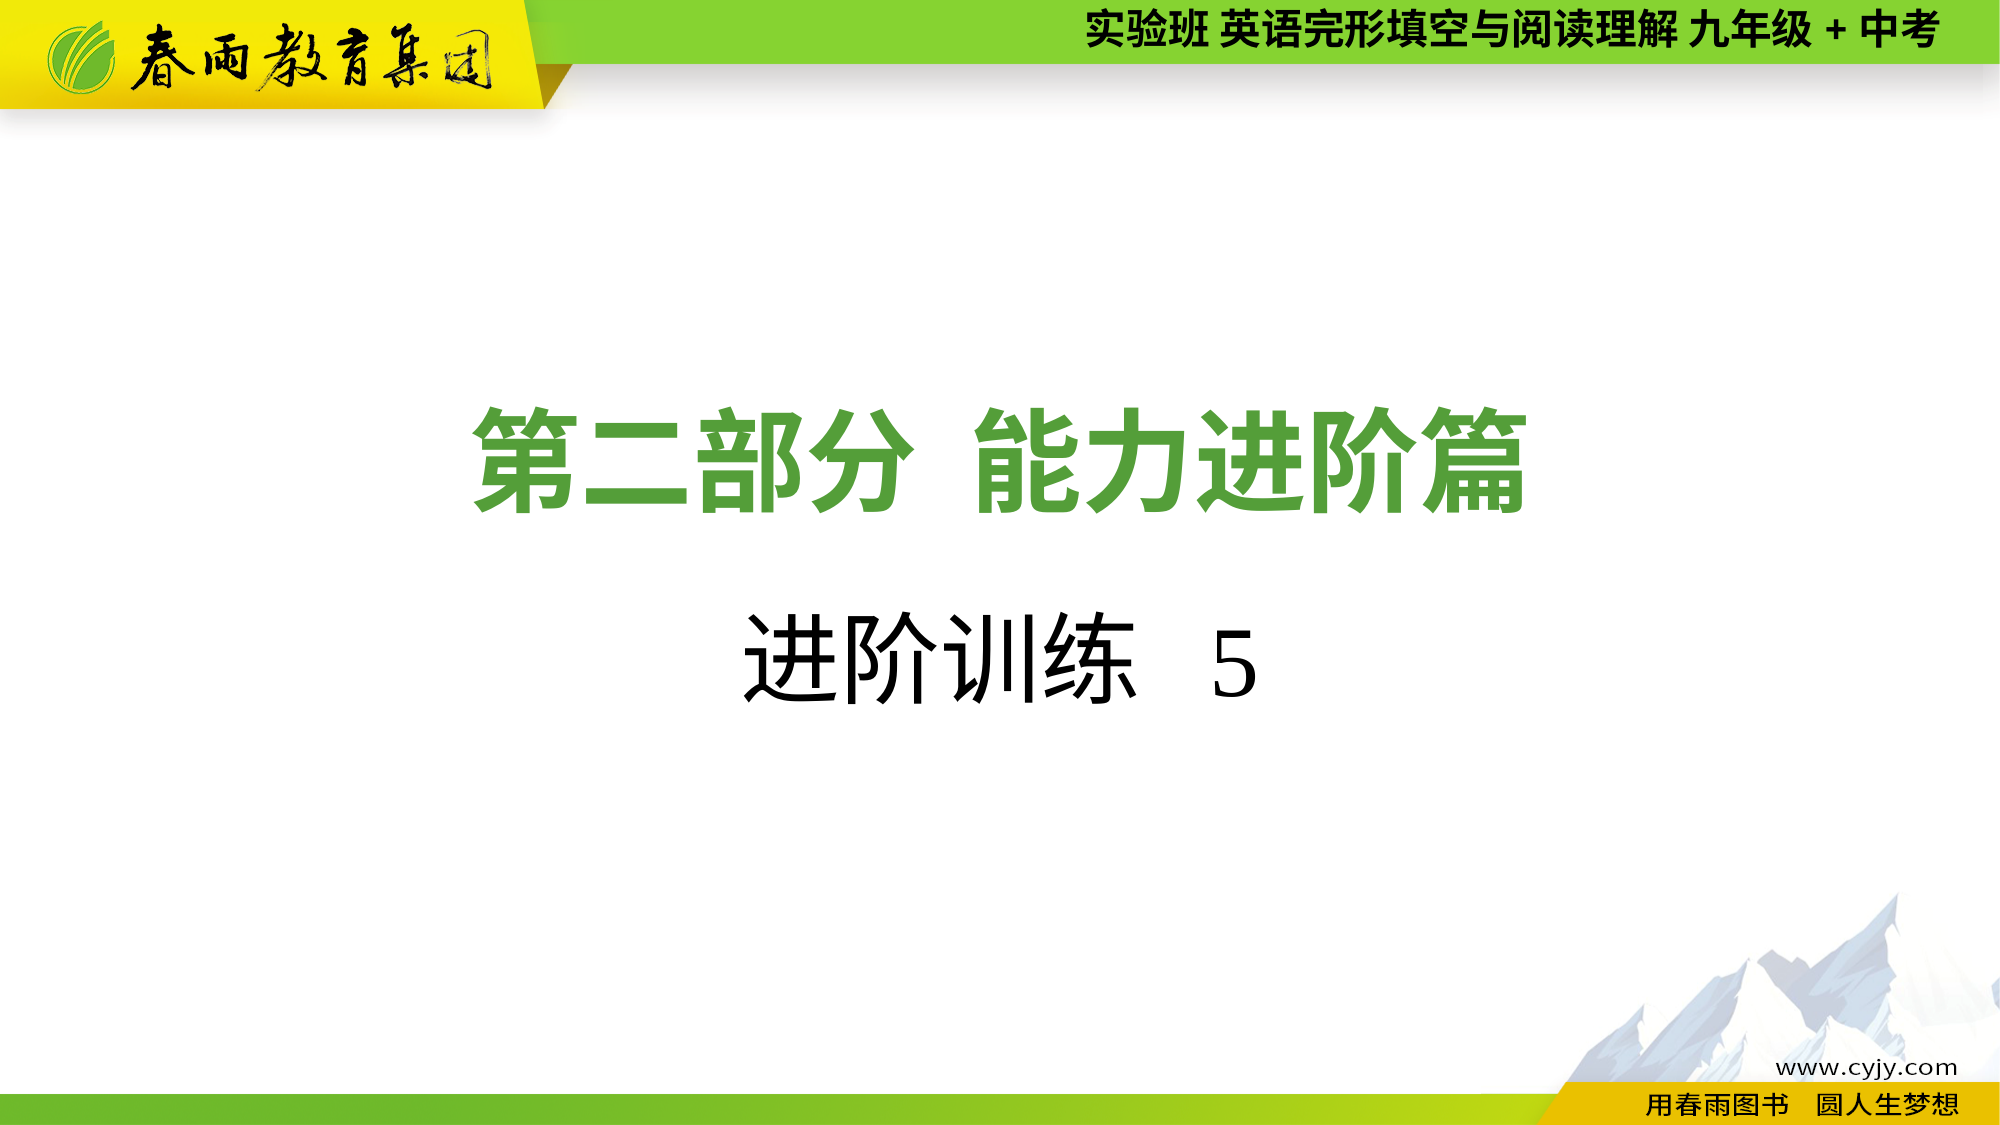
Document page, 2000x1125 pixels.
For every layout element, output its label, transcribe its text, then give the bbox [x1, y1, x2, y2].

text_box 进阶训练 5 [54, 528, 1946, 724]
text_box 第二部分 能力进阶篇 [54, 316, 1946, 528]
picture [0, 0, 2000, 1125]
